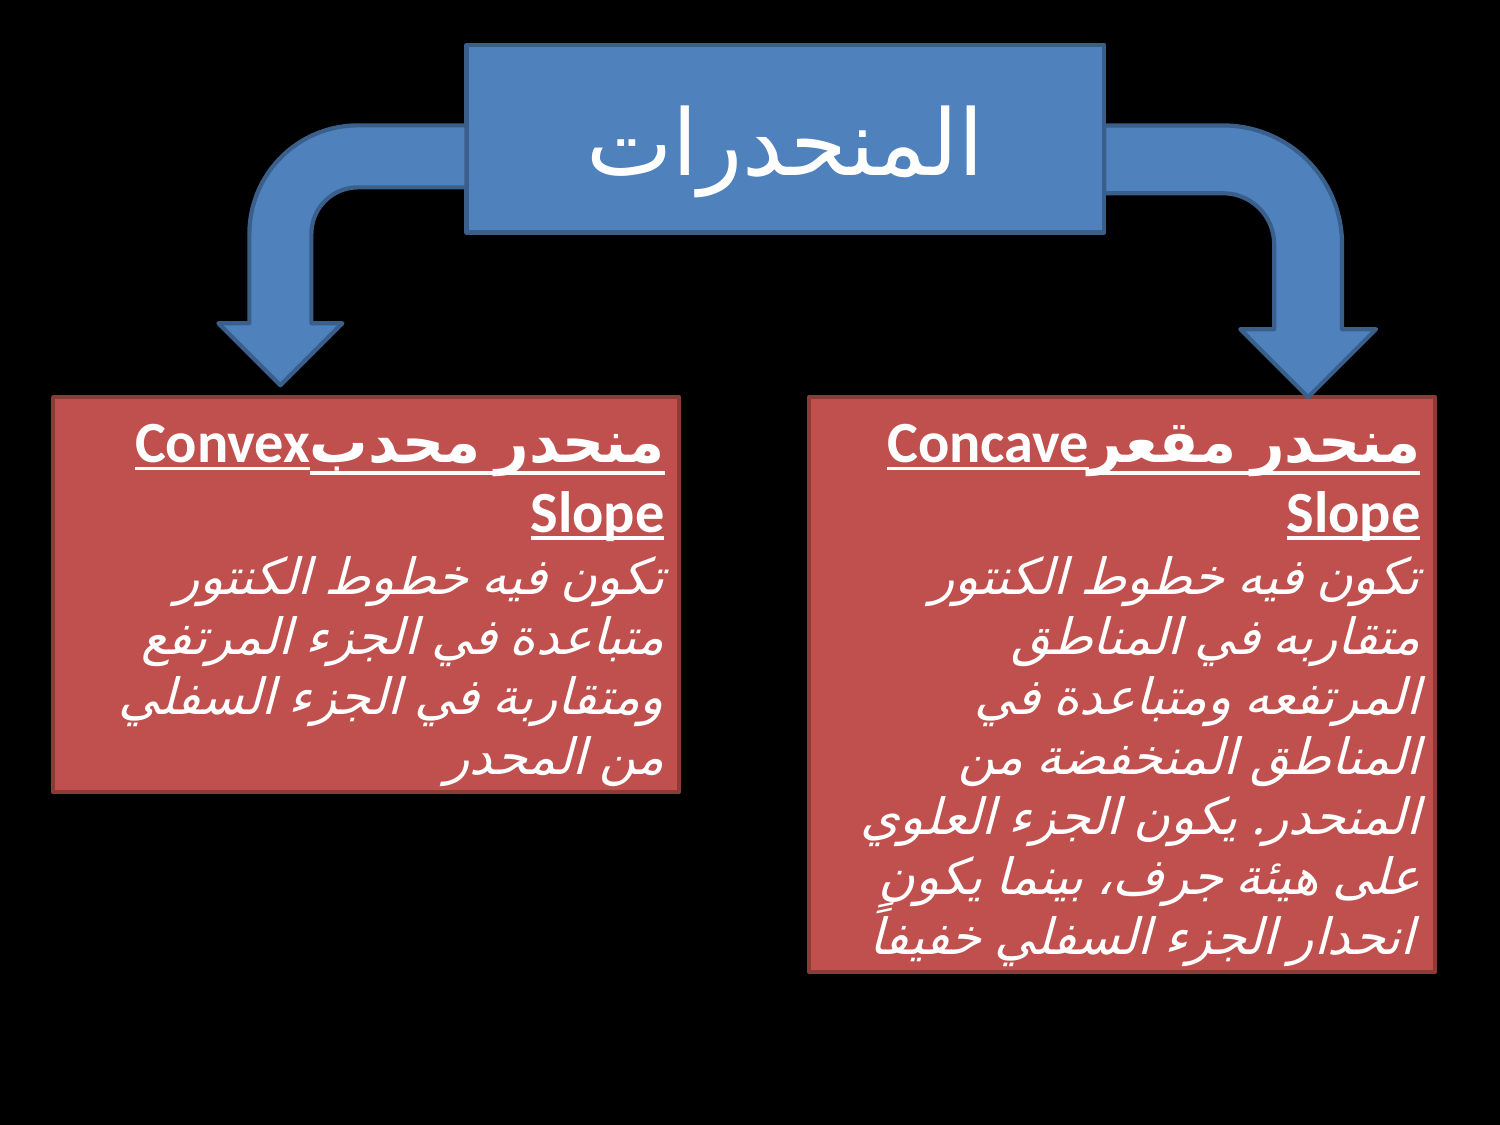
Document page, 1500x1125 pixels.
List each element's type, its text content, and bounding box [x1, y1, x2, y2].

text_box منحدر محدبConvex Slope تكون فيه خطوط الكنتور متباعدة في الجزء المرتفع ومتقاربة في الجزء السفلي من المحدر [51, 395, 681, 794]
text_box منحدر مقعرConcave Slope تكون فيه خطوط الكنتور متقاربه في المناطق المرتفعه ومتباعدة في المناطق المنخفضة من المنحدر. يكون الجزء العلوي على هيئة جرف، بينما يكون انحدار الجزء السفلي خفيفاً [807, 395, 1437, 974]
text_box [216, 123, 469, 388]
text_box [1102, 123, 1378, 400]
title المنحدرات [464, 43, 1106, 235]
